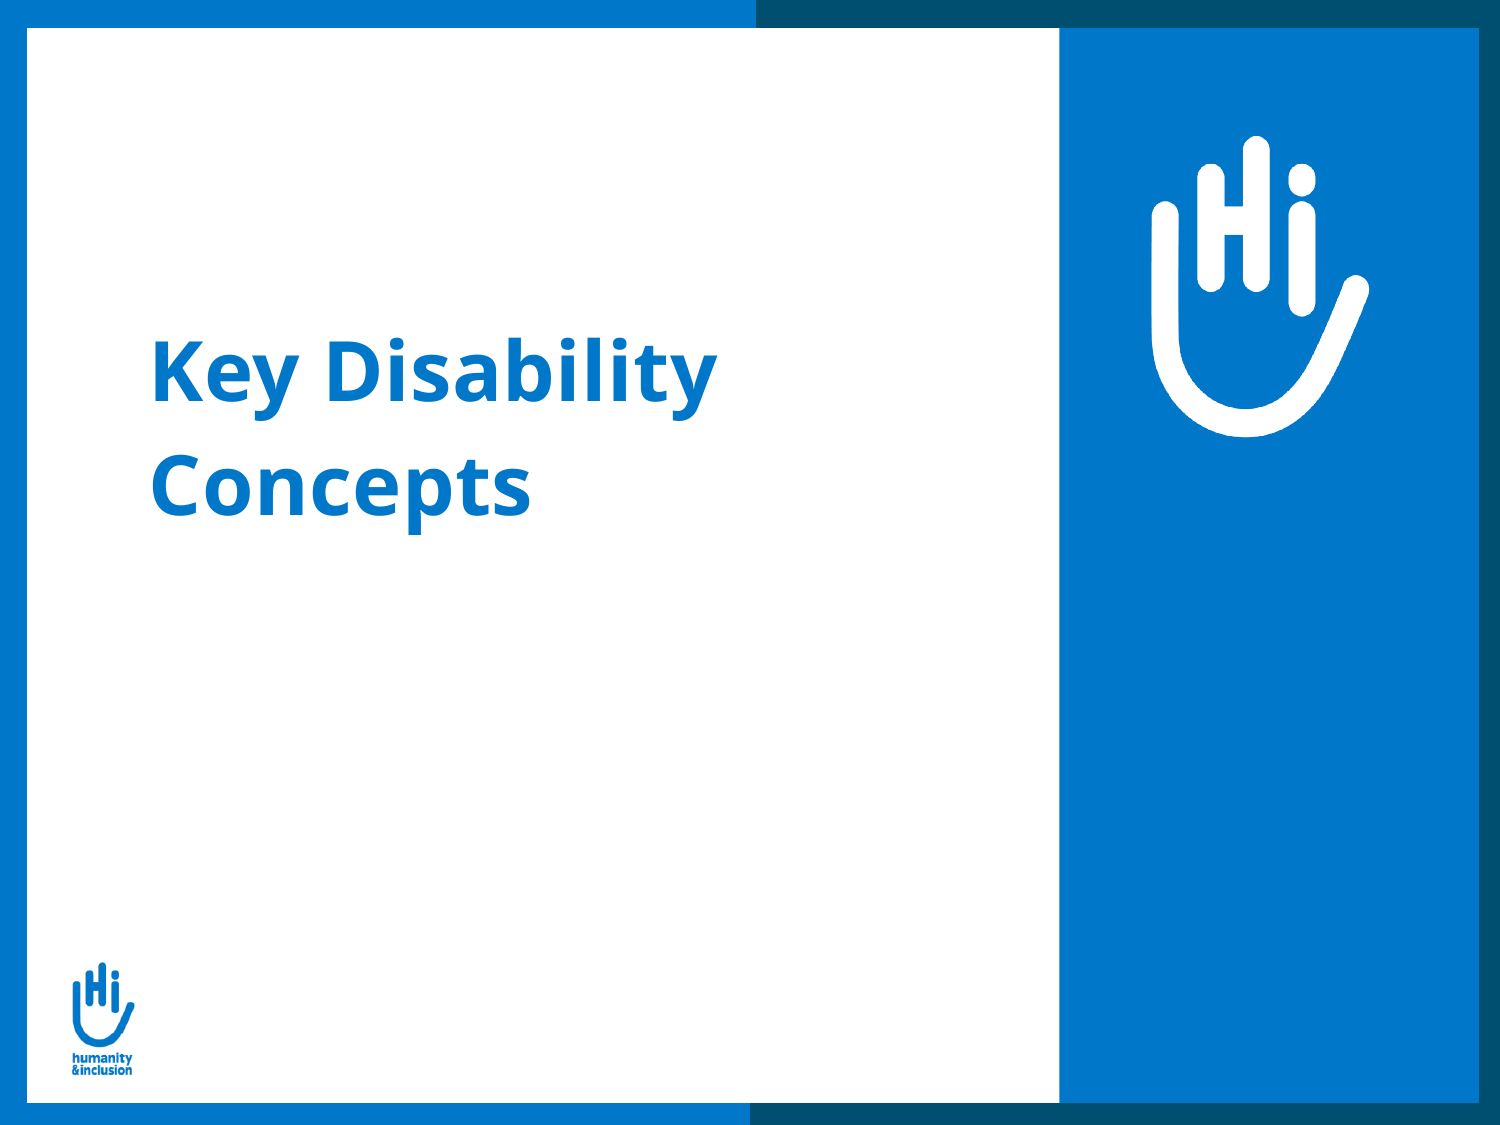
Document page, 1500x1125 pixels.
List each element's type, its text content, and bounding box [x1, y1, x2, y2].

picture [61, 950, 143, 1086]
list Key Disability Concepts [137, 306, 1038, 782]
picture [1111, 93, 1401, 480]
